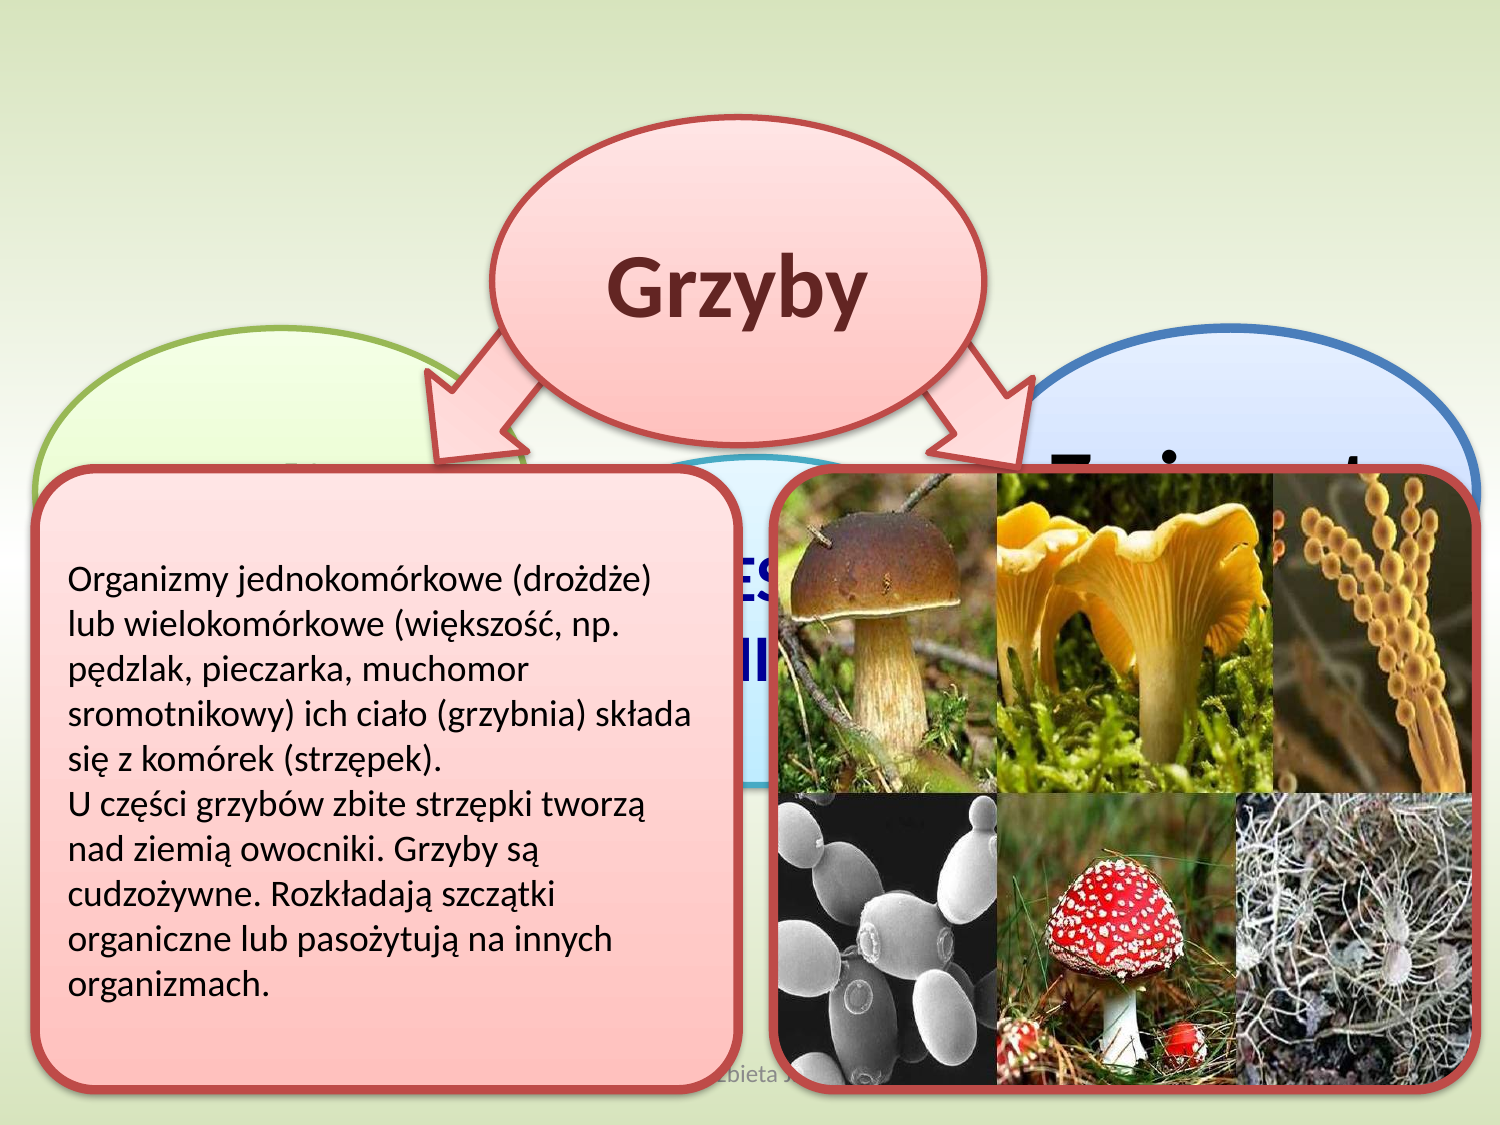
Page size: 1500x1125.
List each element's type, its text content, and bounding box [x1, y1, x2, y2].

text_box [984, 327, 1477, 657]
footer Autor: Elżbieta Jarębska [512, 1042, 988, 1103]
text_box [0, 0, 1500, 1125]
